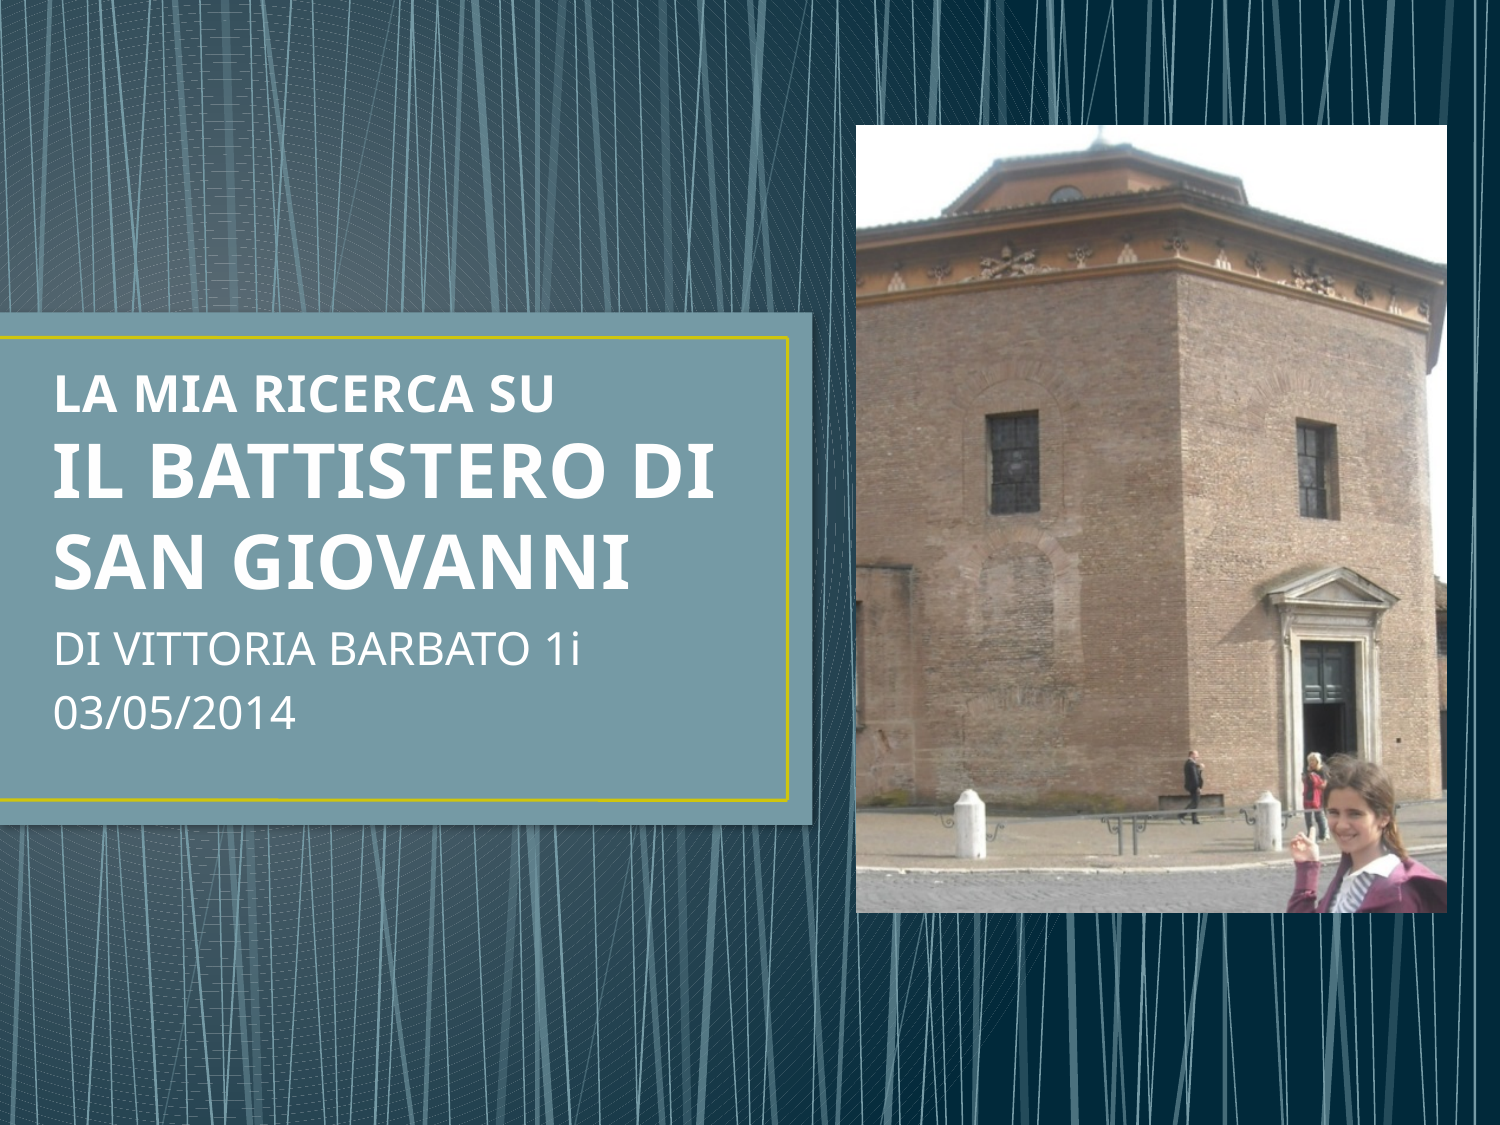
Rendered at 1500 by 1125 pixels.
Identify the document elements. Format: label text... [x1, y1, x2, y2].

picture [855, 119, 1447, 913]
subtitle DI VITTORIA BARBATO 1i 03/05/2014 [37, 612, 763, 788]
title LA MIA RICERCA SU IL BATTISTERO DI SAN GIOVANNI [37, 349, 763, 612]
